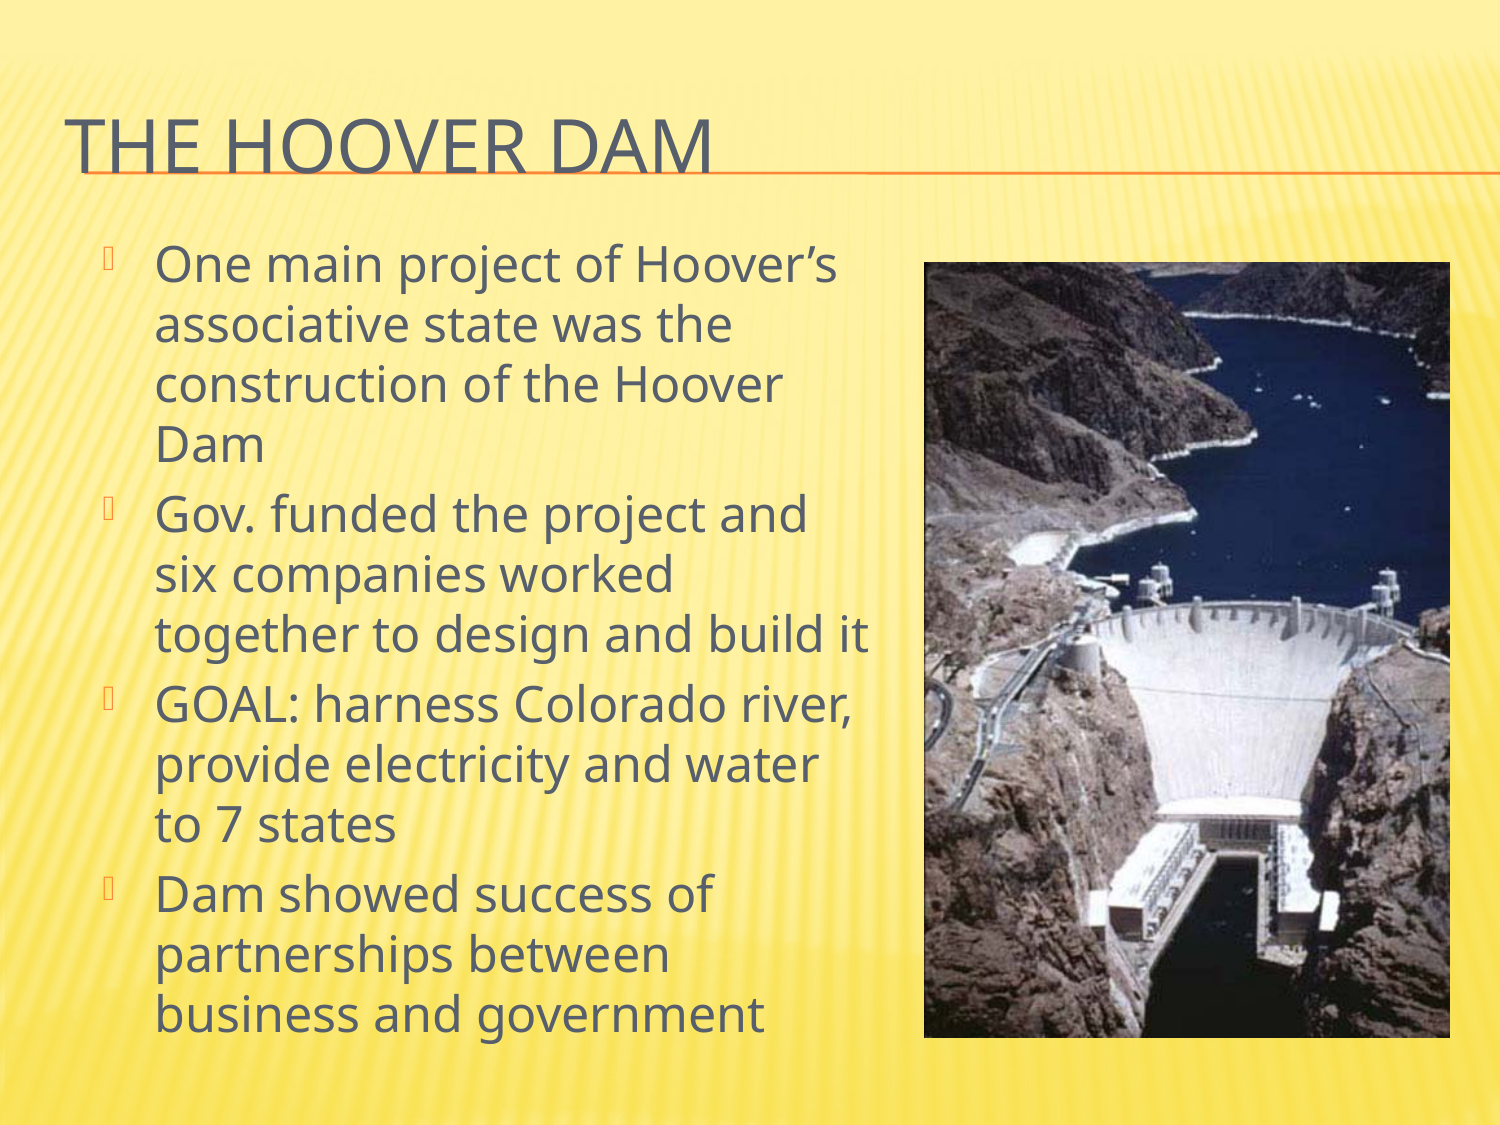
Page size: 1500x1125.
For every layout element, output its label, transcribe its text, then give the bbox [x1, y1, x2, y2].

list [924, 262, 1450, 1038]
list One main project of Hoover’s associative state was the construction of the Hoover Dam Gov. funded the project and six companies worked together to design and build it GOAL: harness Colorado river, provide electricity and water to 7 states Dam showed success of partnerships between business and government [87, 224, 888, 1076]
title The Hoover Dam [49, 75, 1475, 213]
